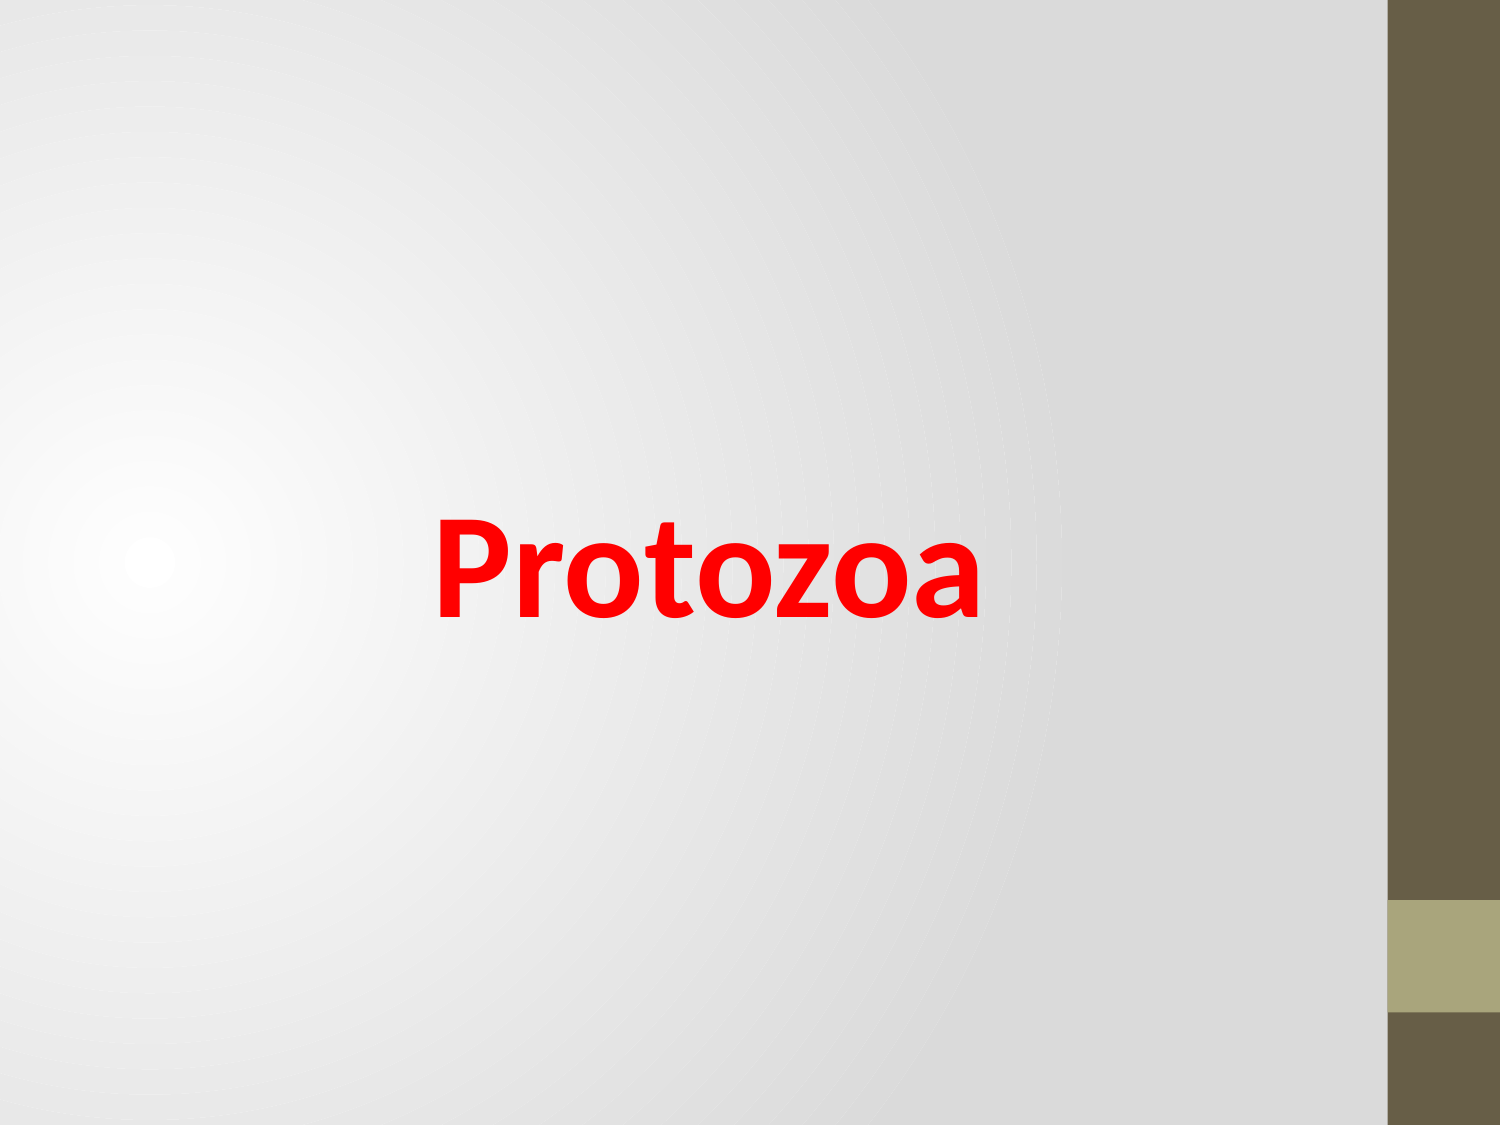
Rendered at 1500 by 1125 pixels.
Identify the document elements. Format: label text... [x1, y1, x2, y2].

list Protozoa [75, 460, 1325, 838]
